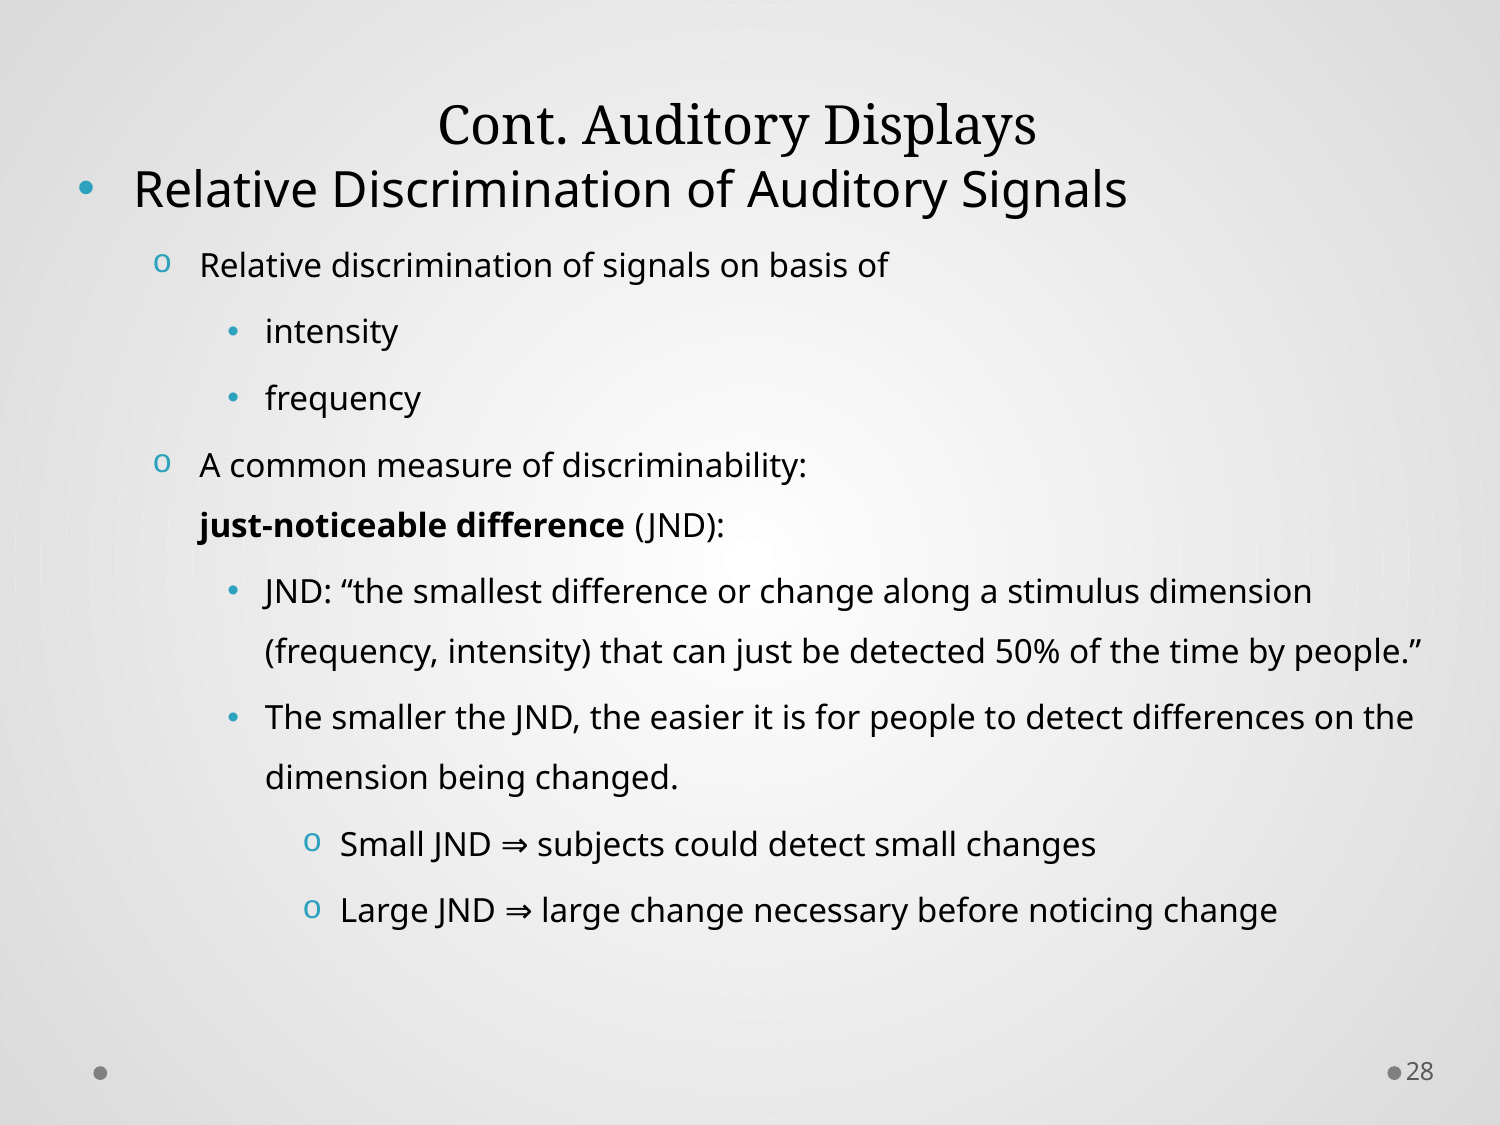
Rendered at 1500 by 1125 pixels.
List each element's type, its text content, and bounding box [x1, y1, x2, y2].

title Cont. Auditory Displays [62, 62, 1413, 149]
slide_number 28 [1401, 1042, 1494, 1103]
list Relative Discrimination of Auditory Signals Relative discrimination of signals on basis of intensity frequency A common measure of discriminability: just-noticeable difference (JND): JND: “the smallest difference or change along a stimulus dimension (frequency, intensity) that can just be detected 50% of the time by people.” The smaller the JND, the easier it is for people to detect differences on the dimension being changed. Small JND ⇒ subjects could detect small changes Large JND ⇒ large change necessary before noticing change [62, 149, 1463, 1125]
